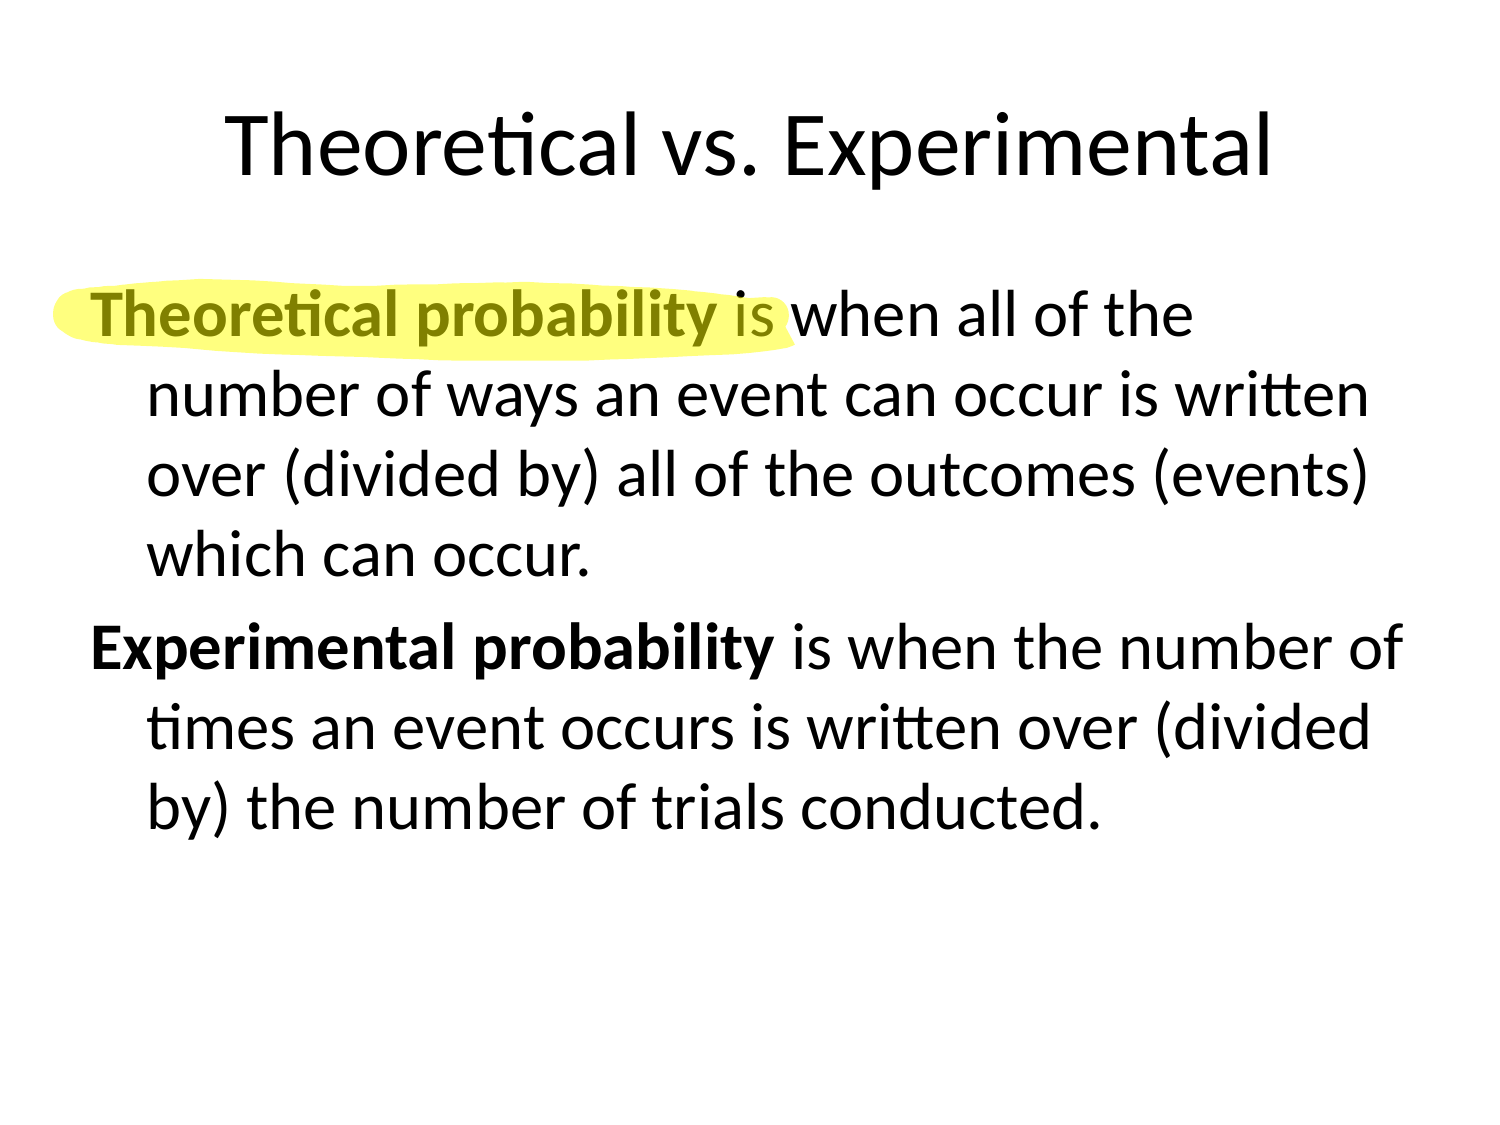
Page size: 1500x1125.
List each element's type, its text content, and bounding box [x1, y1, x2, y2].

list Theoretical probability is when all of the number of ways an event can occur is written over (divided by) all of the outcomes (events) which can occur. Experimental probability is when the number of times an event occurs is written over (divided by) the number of trials conducted. [75, 262, 1425, 1005]
title Theoretical vs. Experimental [75, 45, 1425, 233]
text_box [70, 295, 787, 344]
